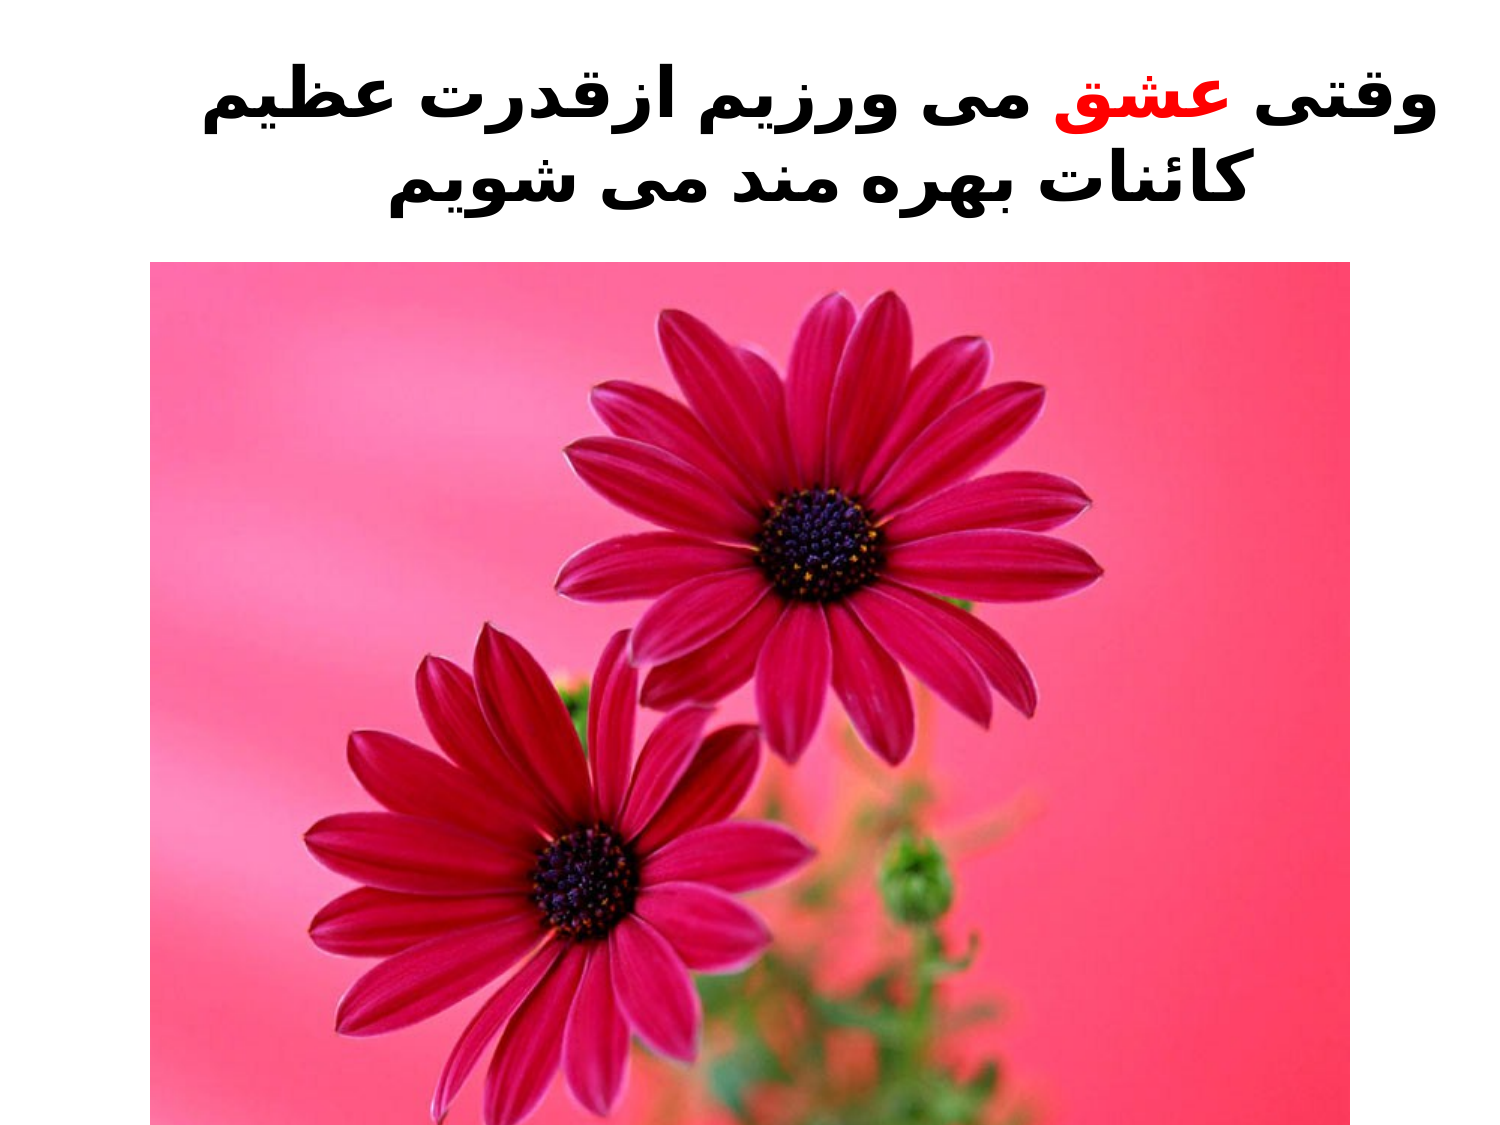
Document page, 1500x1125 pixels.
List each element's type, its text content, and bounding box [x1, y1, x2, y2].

title وقتی عشق می ورزیم ازقدرت عظیم کائنات بهره مند می شویم [145, 37, 1496, 225]
picture [149, 262, 1351, 1125]
